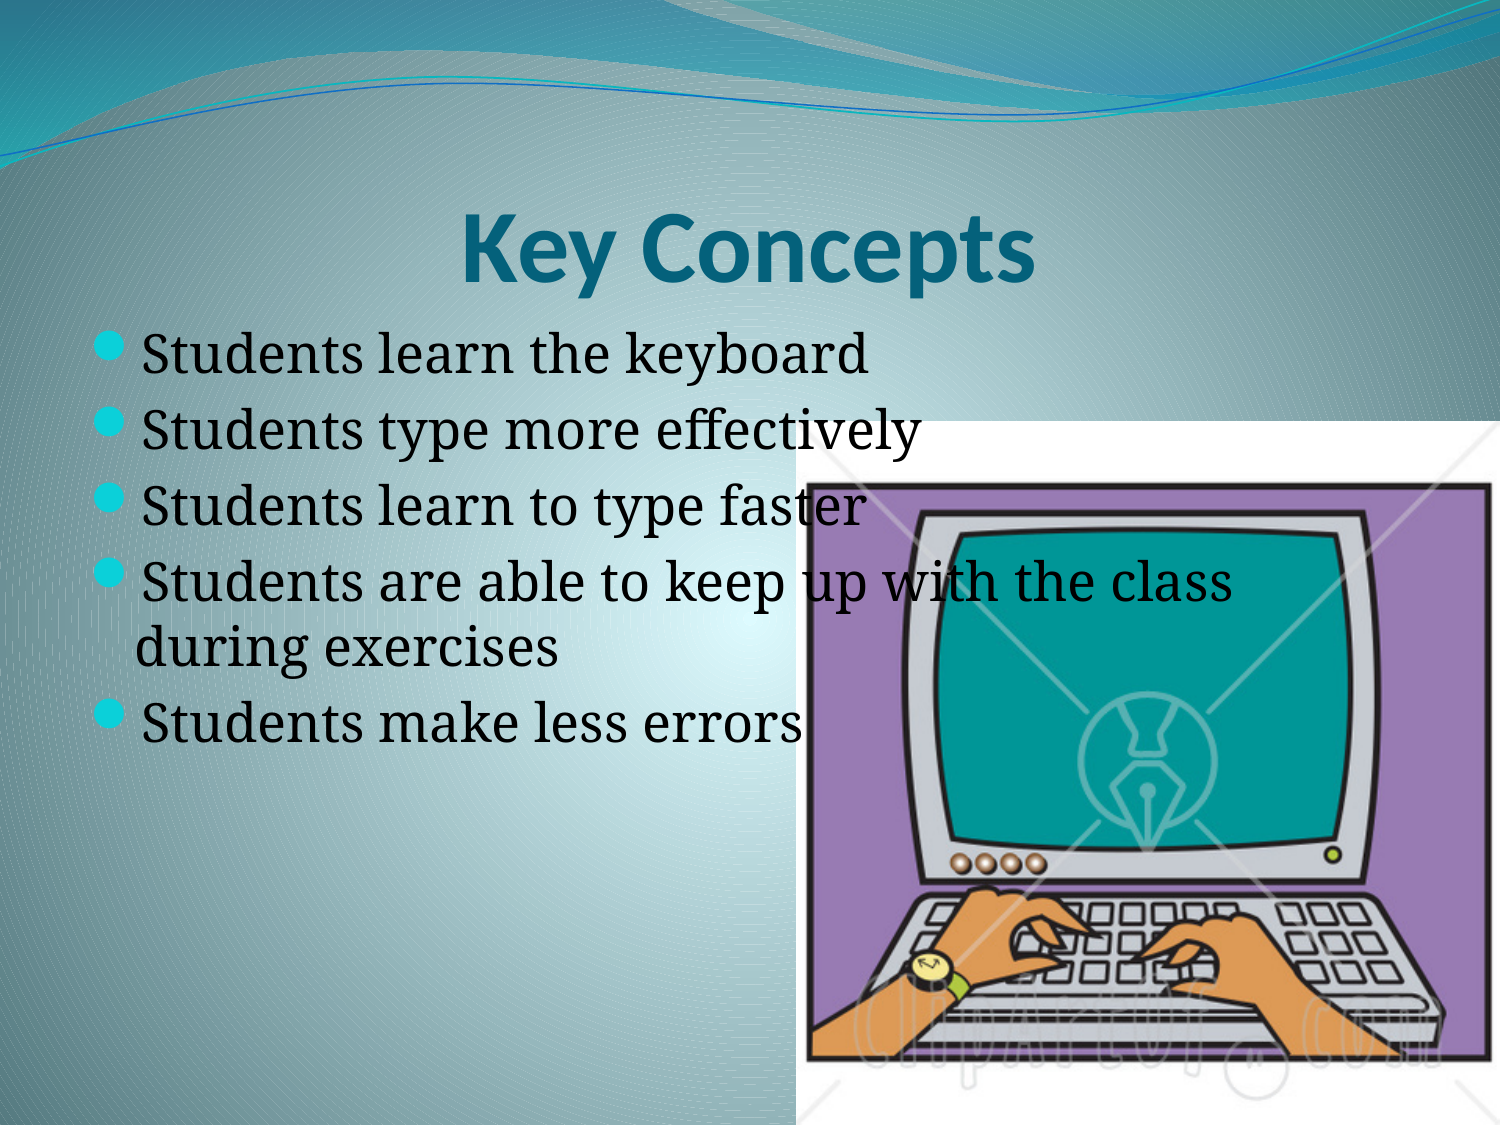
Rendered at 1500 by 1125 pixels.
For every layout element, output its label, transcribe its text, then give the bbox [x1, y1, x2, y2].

list Students learn the keyboard Students type more effectively Students learn to type faster Students are able to keep up with the class during exercises Students make less errors [75, 312, 1425, 1033]
picture [796, 421, 1500, 1125]
title Key Concepts [75, 115, 1425, 303]
